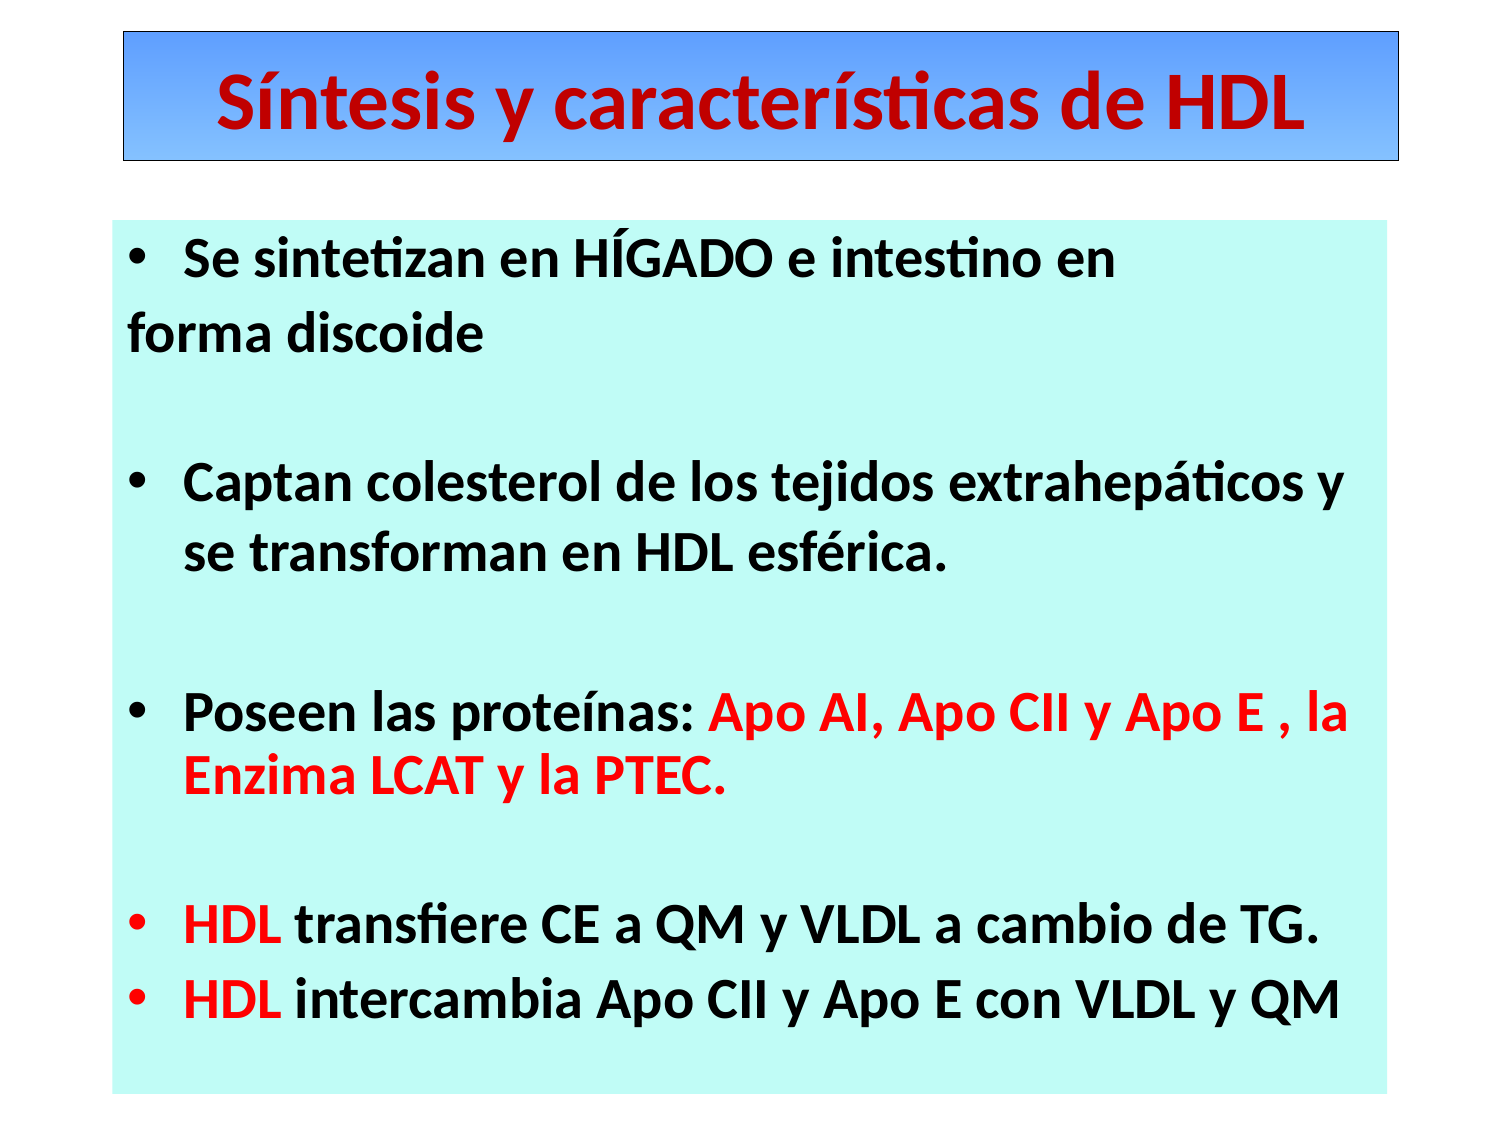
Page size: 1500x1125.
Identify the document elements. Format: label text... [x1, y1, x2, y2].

title Síntesis y características de HDL [123, 31, 1399, 161]
list Se sintetizan en HÍGADO e intestino en forma discoide Captan colesterol de los tejidos extrahepáticos y se transforman en HDL esférica. Poseen las proteínas: Apo AI, Apo CII y Apo E , la Enzima LCAT y la PTEC. HDL transfiere CE a QM y VLDL a cambio de TG. HDL intercambia Apo CII y Apo E con VLDL y QM [112, 220, 1388, 1094]
